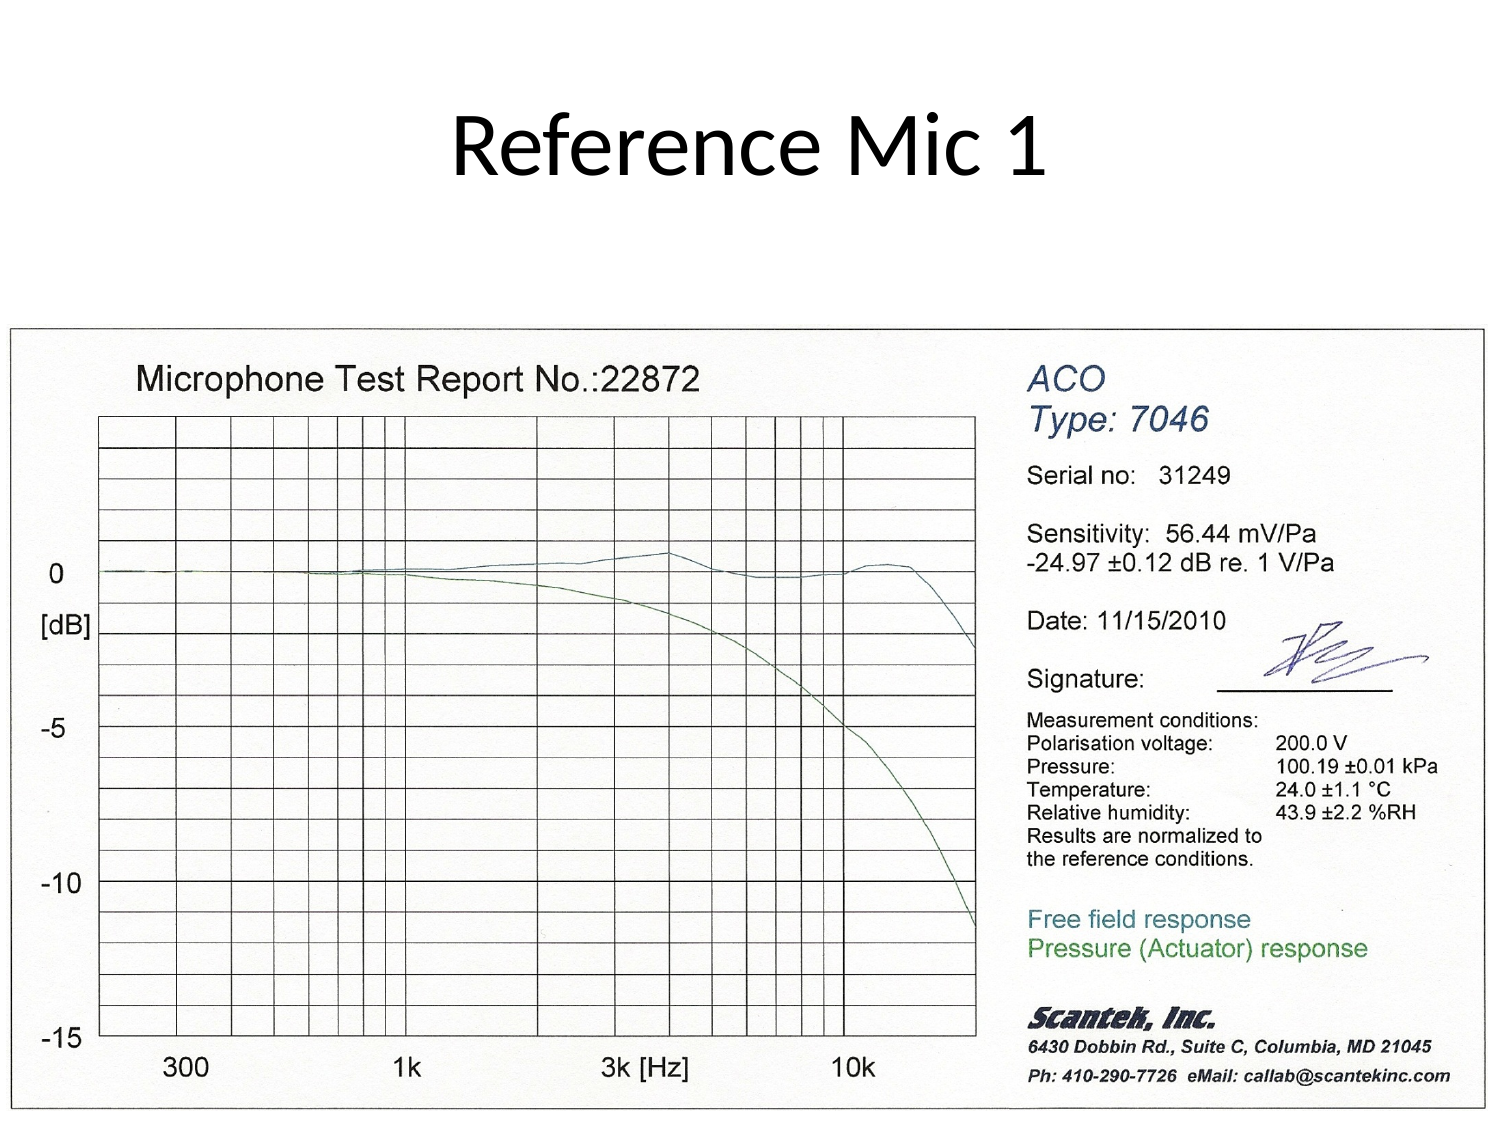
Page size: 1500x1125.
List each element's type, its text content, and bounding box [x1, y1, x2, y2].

title Reference Mic 1 [75, 45, 1425, 233]
picture [6, 324, 1488, 1112]
